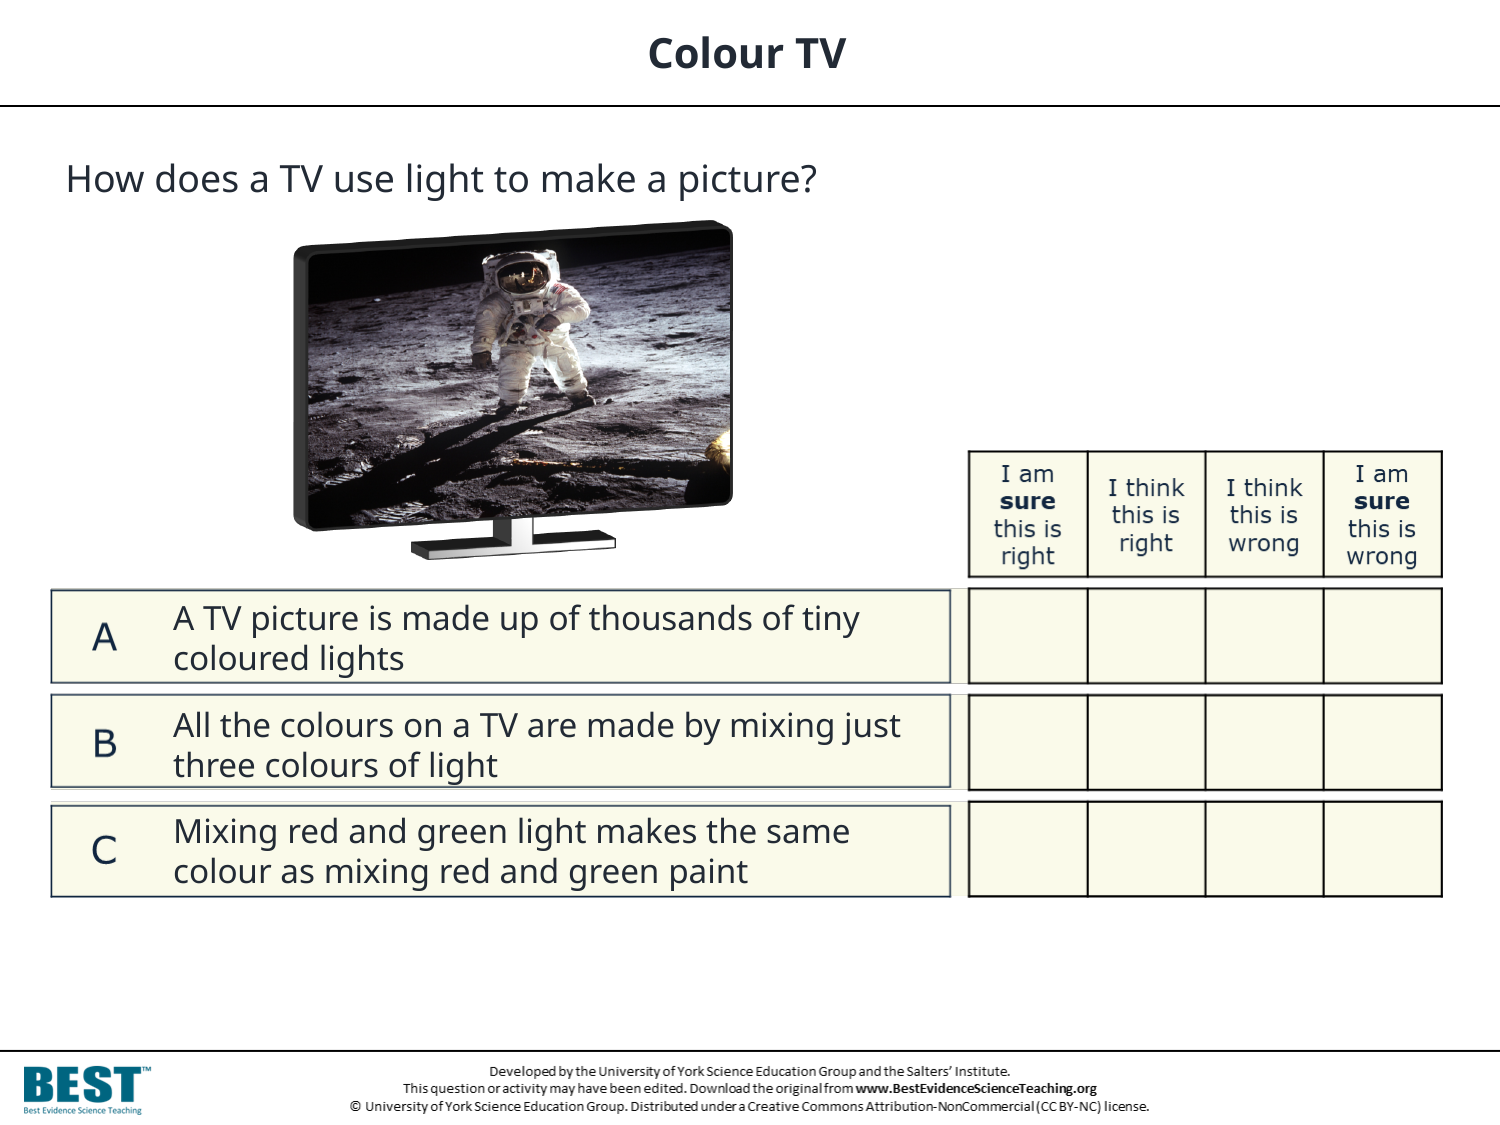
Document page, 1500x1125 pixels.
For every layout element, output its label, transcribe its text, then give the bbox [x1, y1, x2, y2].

picture [0, 105, 1500, 1125]
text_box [50, 450, 1444, 899]
text_box Colour TV [23, 4, 1471, 99]
